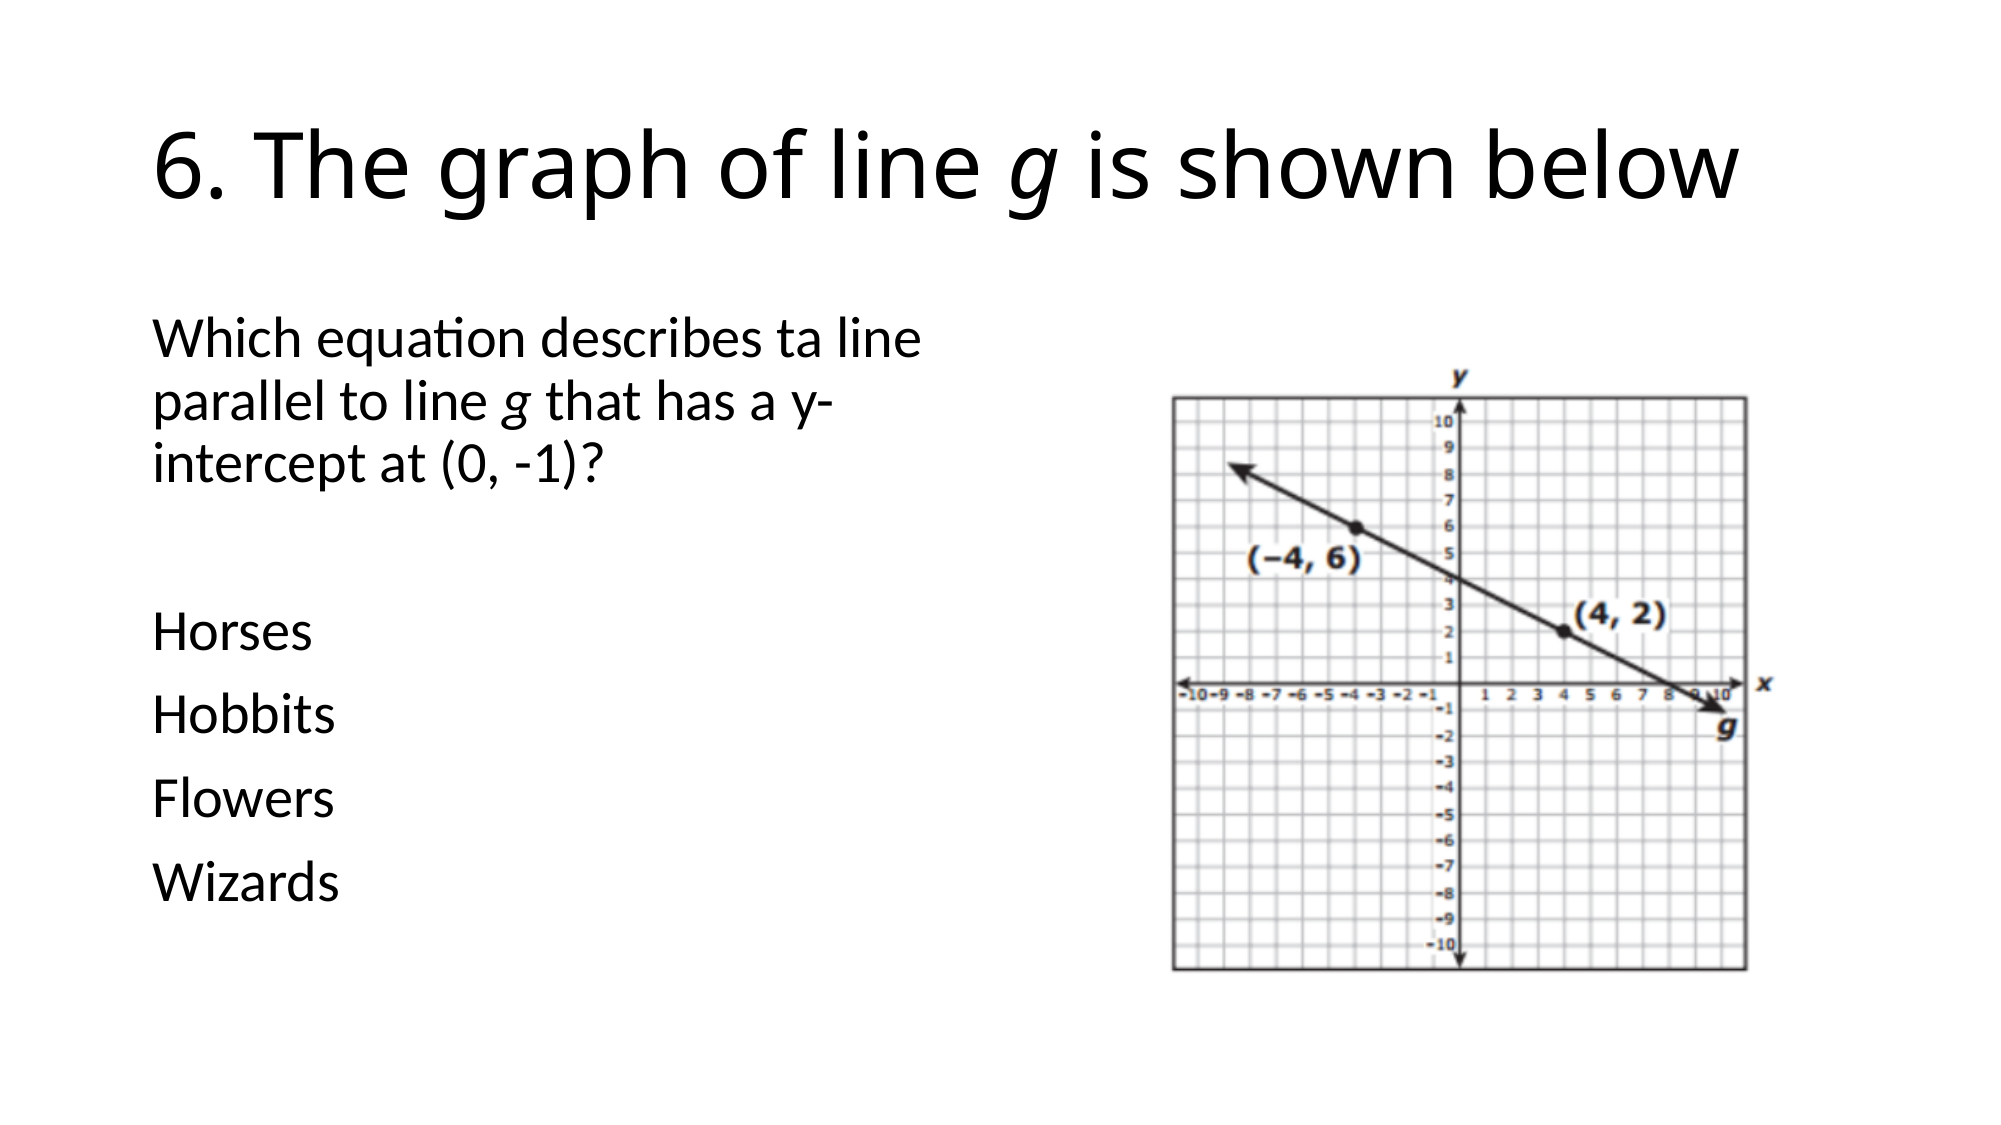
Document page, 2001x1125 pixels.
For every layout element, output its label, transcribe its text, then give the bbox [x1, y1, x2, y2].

title 6. The graph of line g is shown below [137, 59, 1863, 278]
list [1127, 348, 1781, 991]
